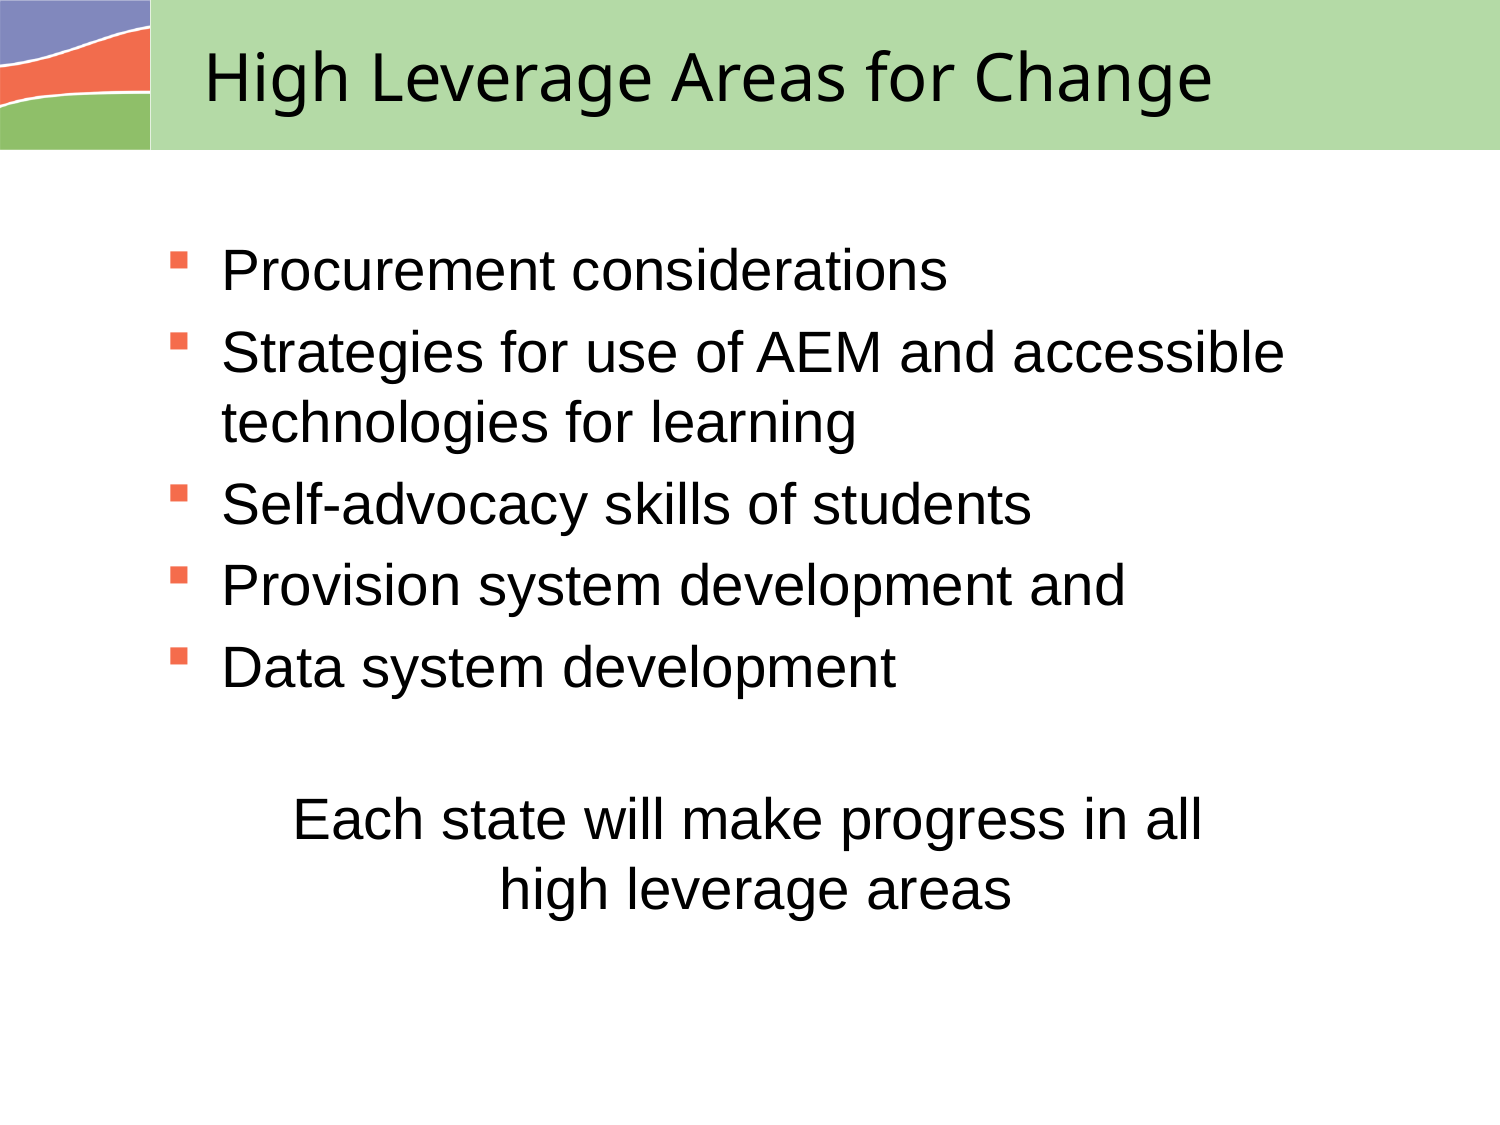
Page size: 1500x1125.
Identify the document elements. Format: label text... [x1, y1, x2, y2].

picture [0, 0, 150, 150]
list Procurement considerations Strategies for use of AEM and accessible technologies for learning Self-advocacy skills of students Provision system development and Data system development Each state will make progress in all high leverage areas [150, 224, 1363, 988]
title High Leverage Areas for Change [150, 0, 1500, 151]
